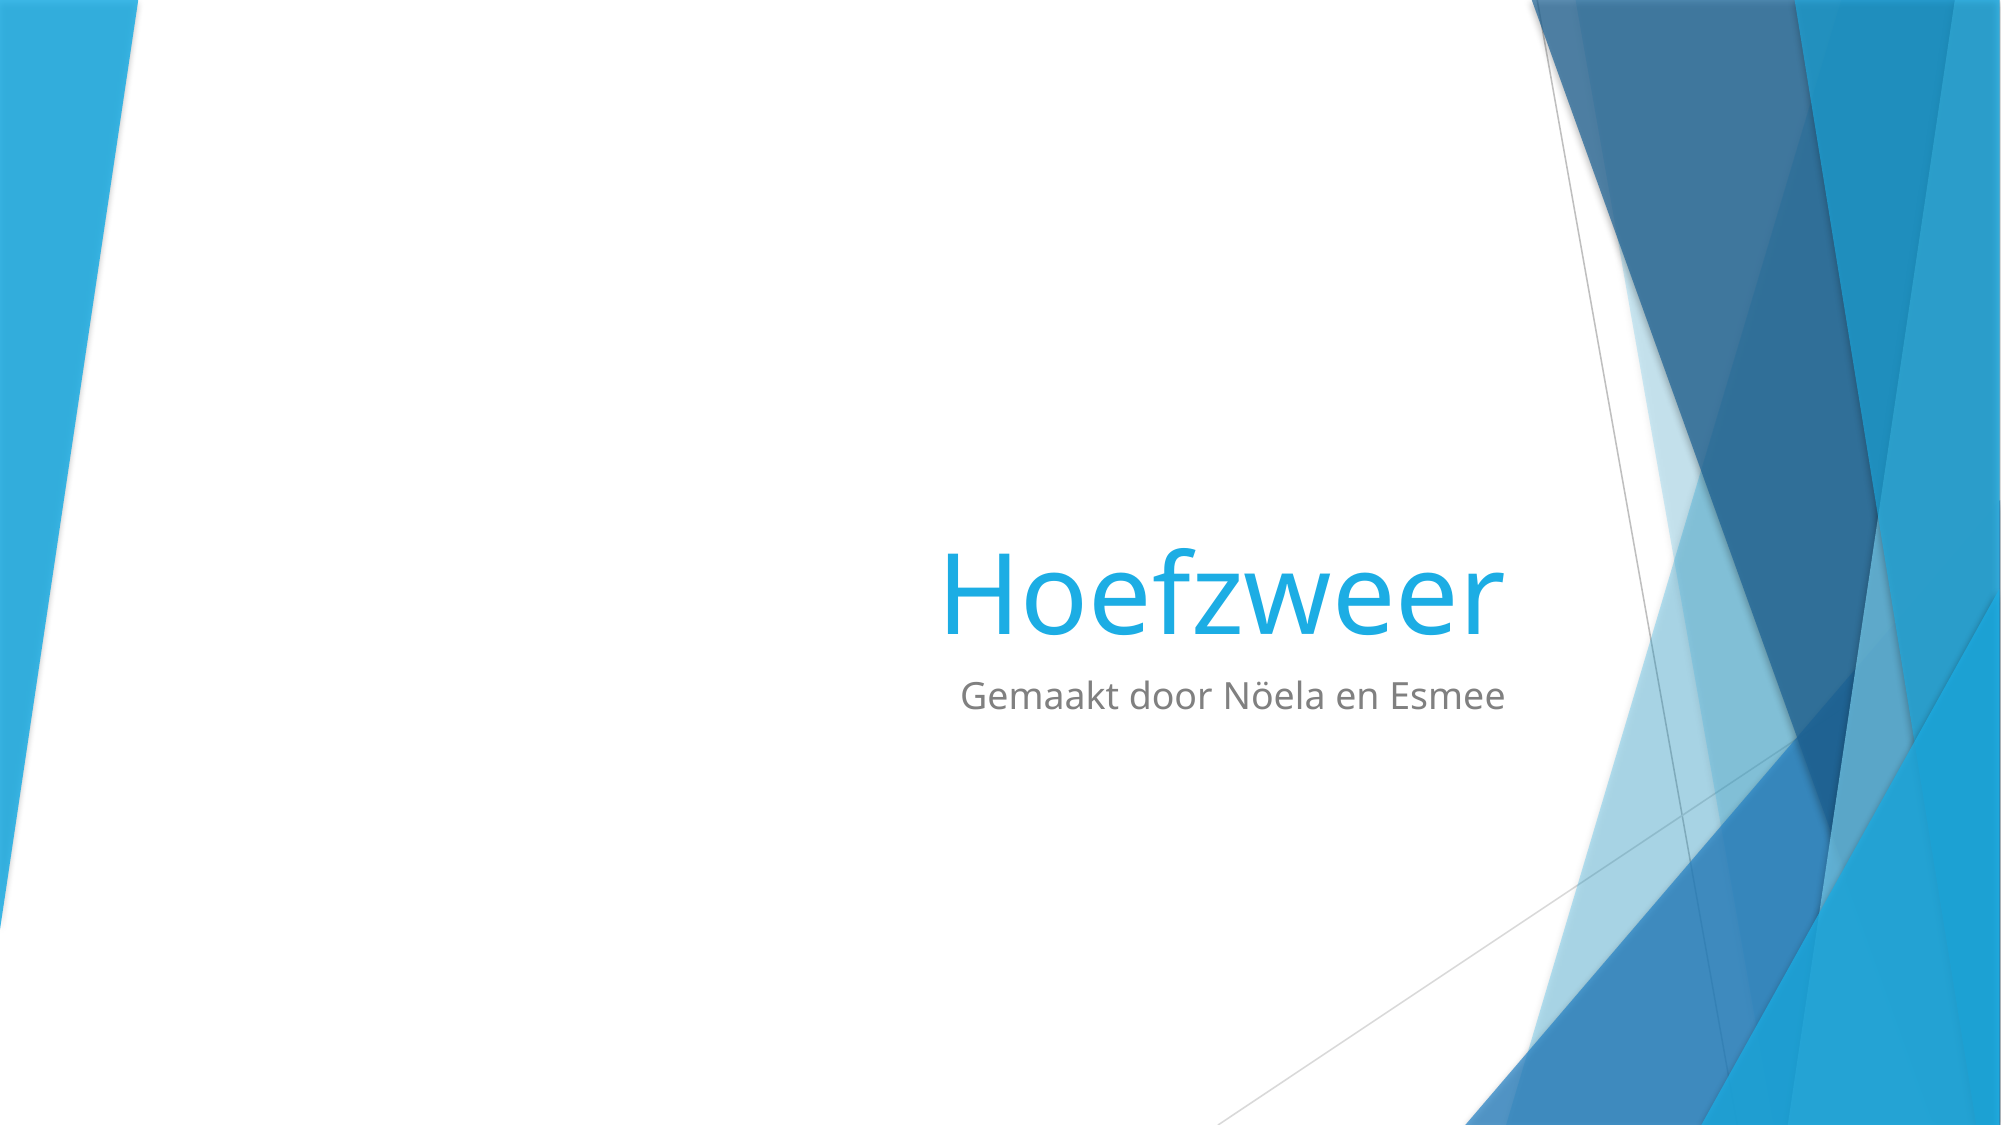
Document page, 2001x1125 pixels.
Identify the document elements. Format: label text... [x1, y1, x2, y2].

title Hoefzweer [247, 394, 1522, 664]
subtitle Gemaakt door Nöela en Esmee [247, 664, 1522, 845]
